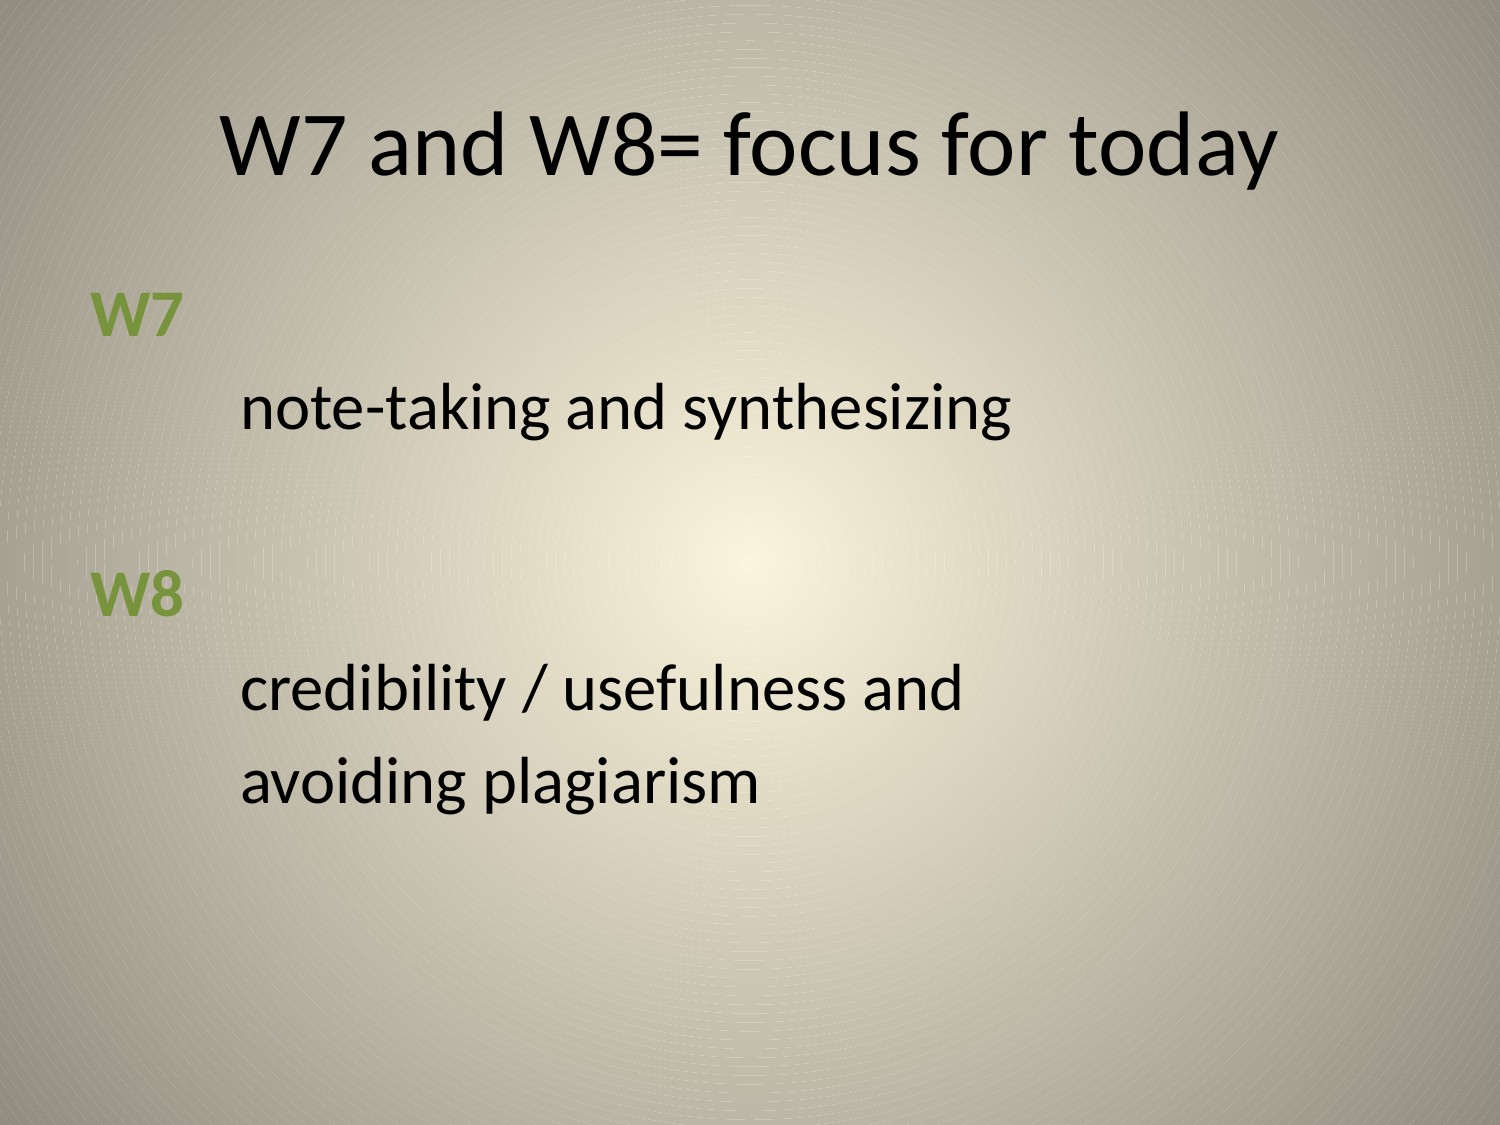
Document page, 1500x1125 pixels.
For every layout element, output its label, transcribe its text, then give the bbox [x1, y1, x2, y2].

list W7 note-taking and synthesizing W8 credibility / usefulness and avoiding plagiarism [75, 262, 1425, 1005]
title W7 and W8= focus for today [75, 45, 1425, 233]
